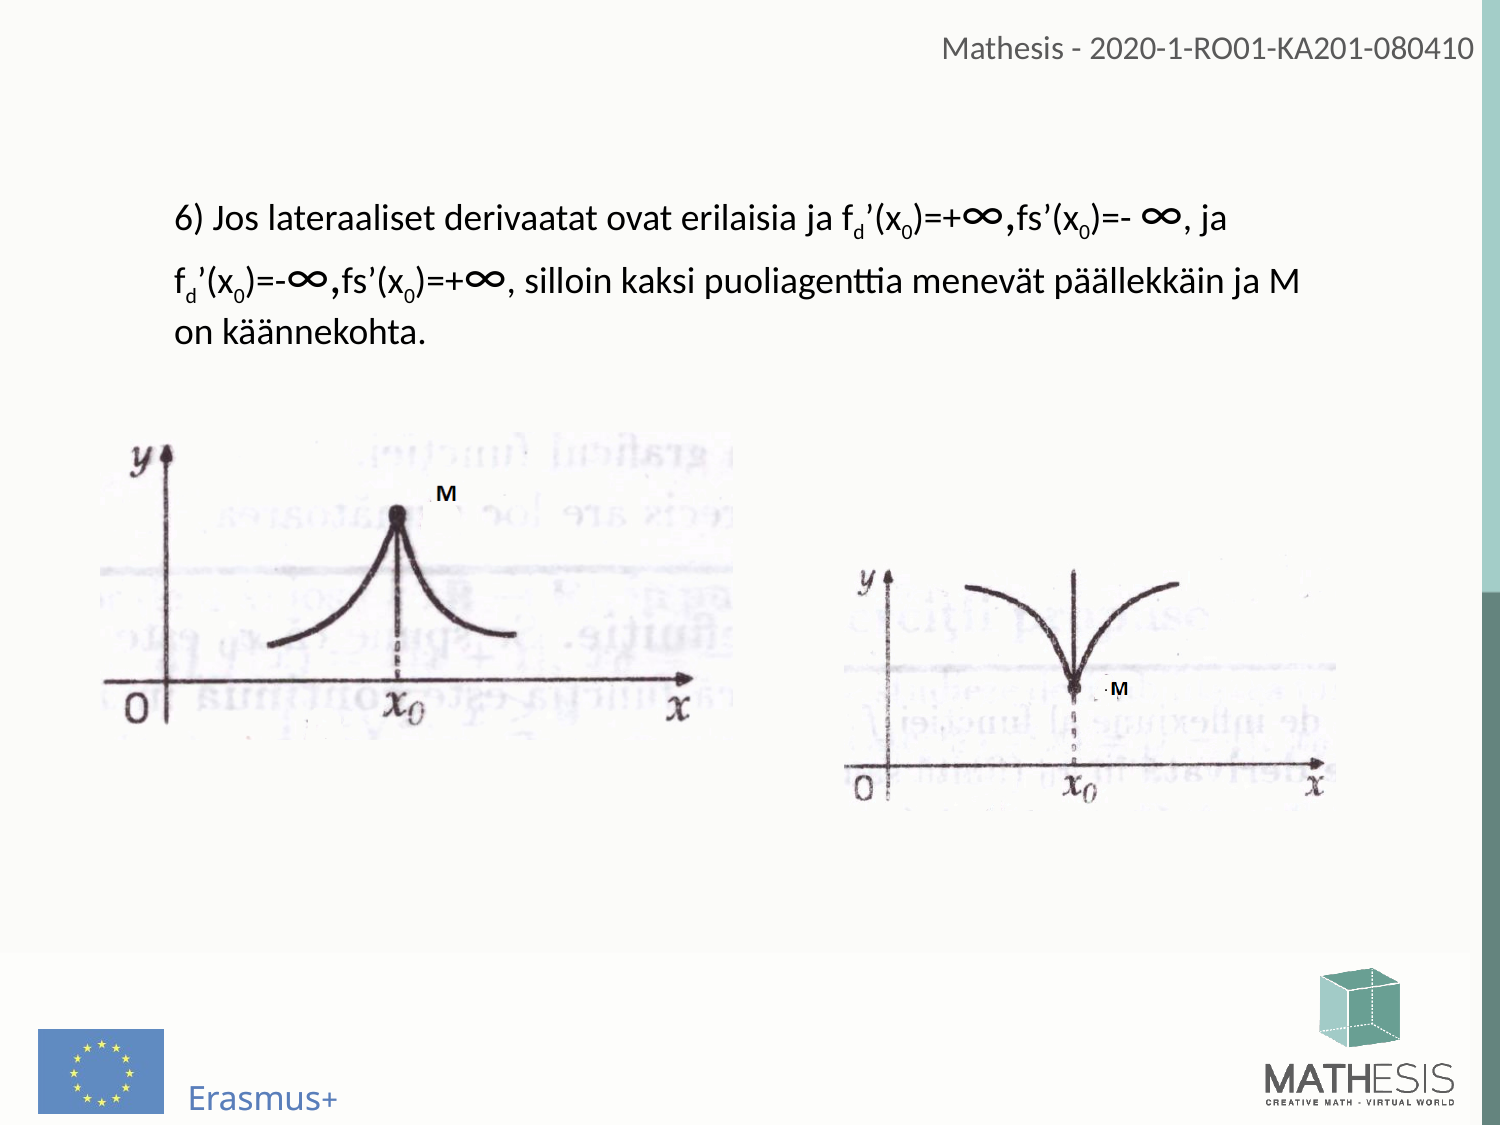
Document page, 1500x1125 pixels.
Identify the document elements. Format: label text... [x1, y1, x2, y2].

picture [844, 550, 1336, 811]
text_box 6) Jos lateraaliset derivaatat ovat erilaisia ​​ja fd’(x0)=+∞,fs’(x0)=- ∞, ja fd’(x0)=-∞,fs’(x0)=+∞, silloin kaksi puoliagenttia menevät päällekkäin ja M on käännekohta. [159, 172, 1353, 360]
picture [100, 432, 733, 740]
